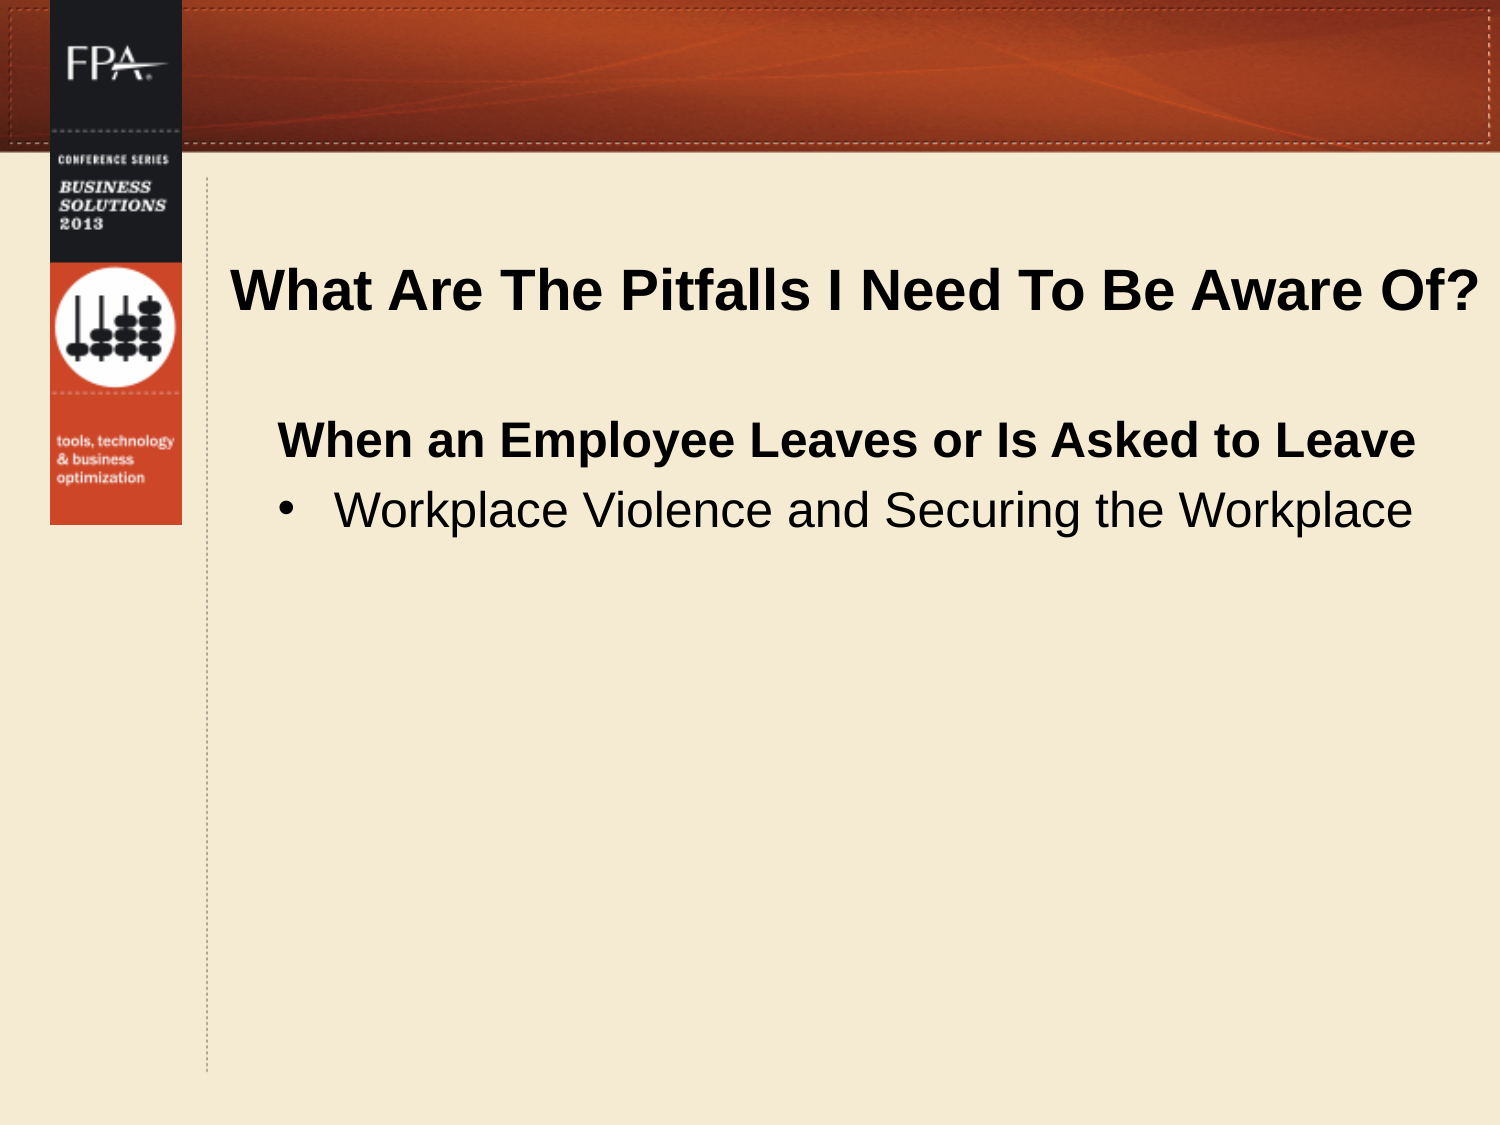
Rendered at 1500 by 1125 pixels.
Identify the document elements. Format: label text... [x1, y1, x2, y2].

title What Are The Pitfalls I Need To Be Aware Of? [212, 174, 1500, 351]
picture [0, 0, 1500, 1125]
list When an Employee Leaves or Is Asked to Leave Workplace Violence and Securing the Workplace [262, 399, 1463, 1075]
